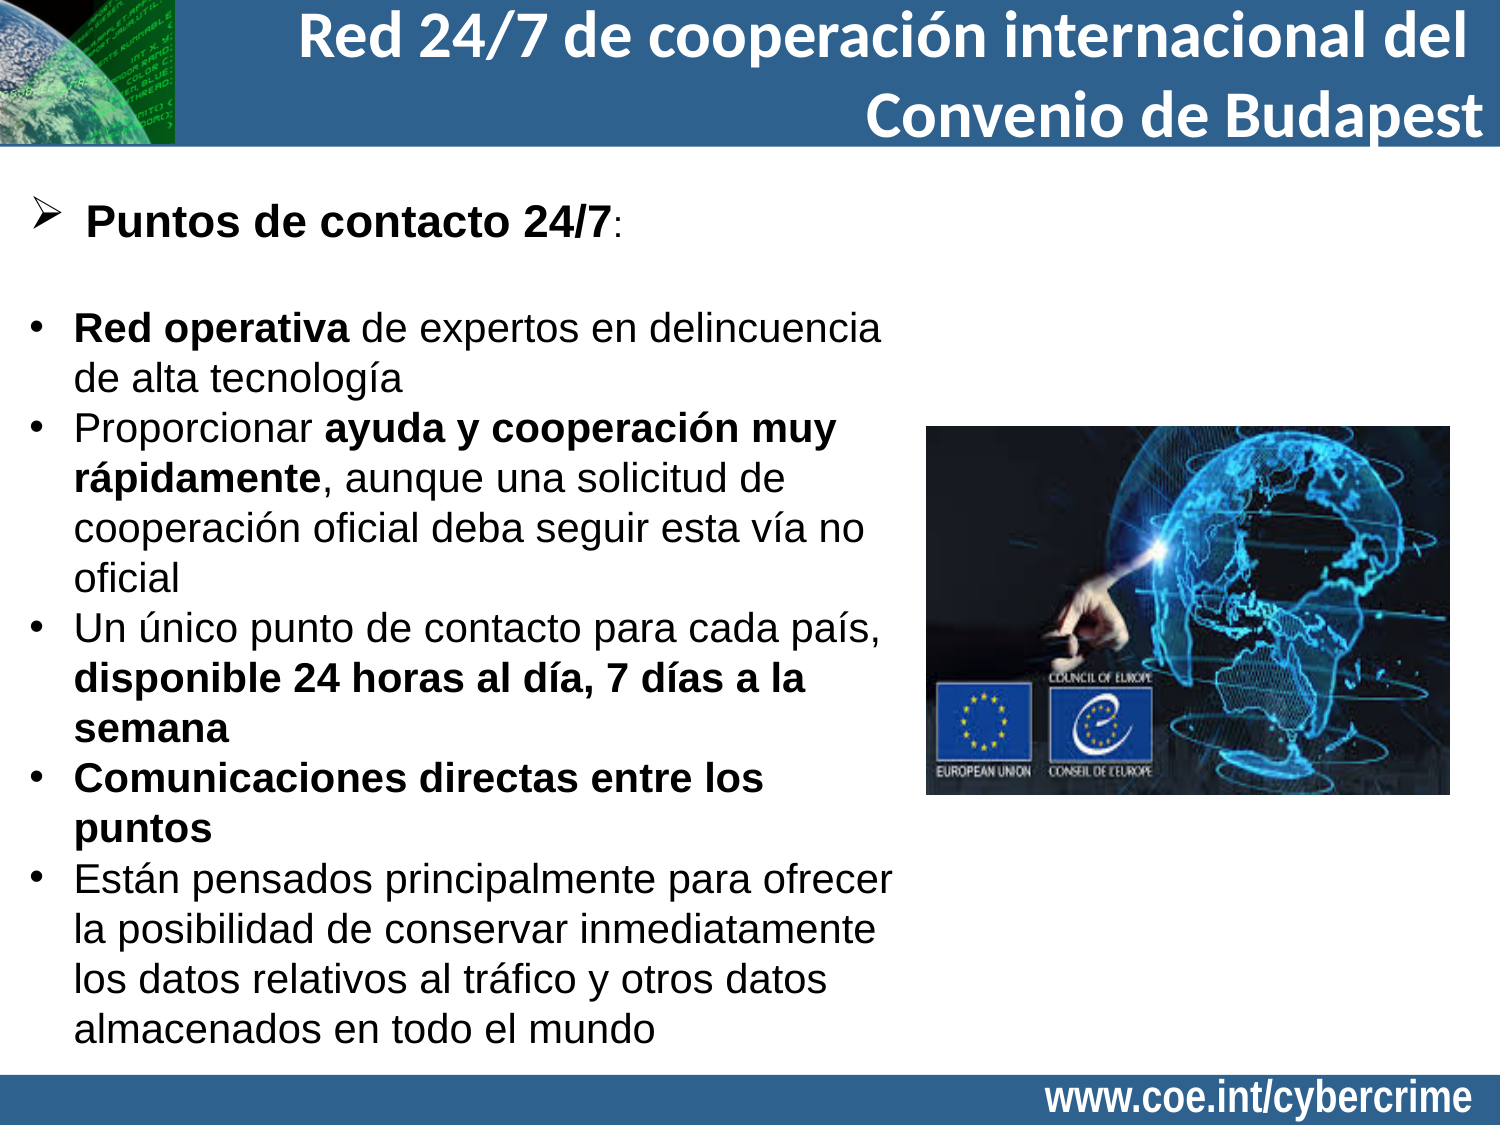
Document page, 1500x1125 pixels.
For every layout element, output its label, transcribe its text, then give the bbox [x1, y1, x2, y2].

text_box Puntos de contacto 24/7: Red operativa de expertos en delincuencia de alta tecnología Proporcionar ayuda y cooperación muy rápidamente, aunque una solicitud de cooperación oficial deba seguir esta vía no oficial Un único punto de contacto para cada país, disponible 24 horas al día, 7 días a la semana Comunicaciones directas entre los puntos Están pensados principalmente para ofrecer la posibilidad de conservar inmediatamente los datos relativos al tráfico y otros datos almacenados en todo el mundo [14, 183, 927, 1059]
text_box Red 24/7 de cooperación internacional del Convenio de Budapest [177, 0, 1500, 149]
text_box [0, 1073, 1030, 1125]
picture [926, 426, 1451, 795]
picture [0, 0, 175, 144]
text_box www.coe.int/cybercrime [1030, 1059, 1500, 1125]
